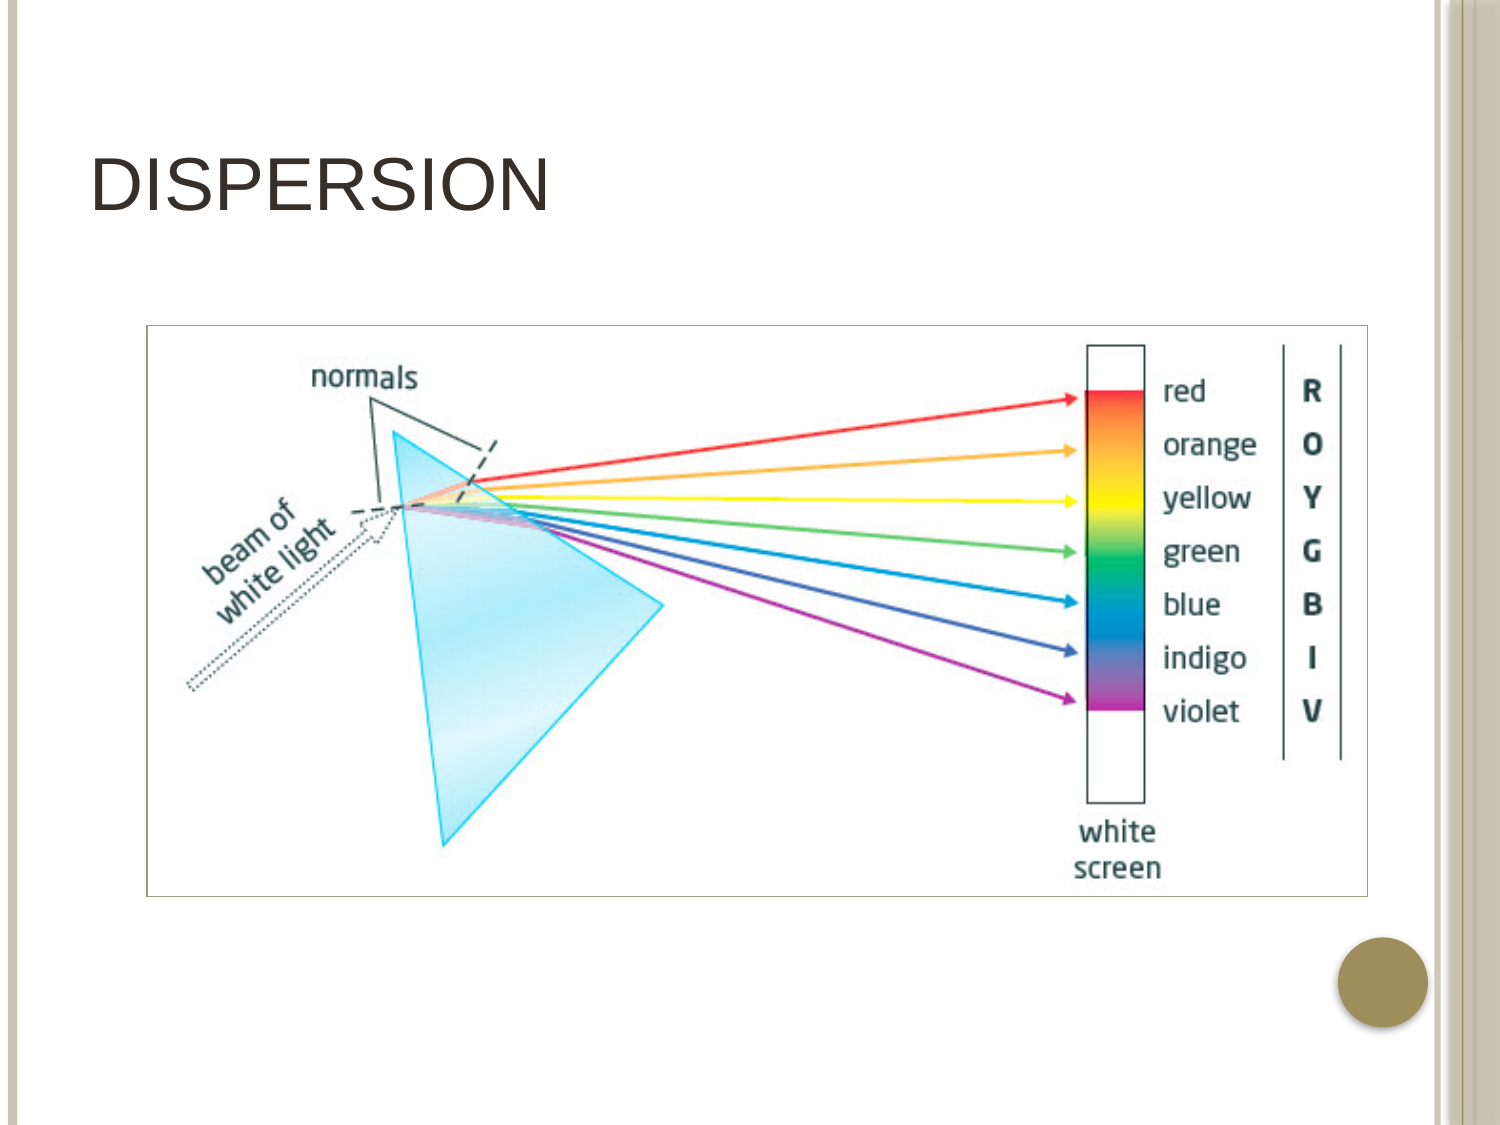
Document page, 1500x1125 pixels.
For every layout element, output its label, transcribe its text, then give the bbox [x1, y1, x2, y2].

title Dispersion [75, 45, 1300, 233]
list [147, 325, 1368, 897]
